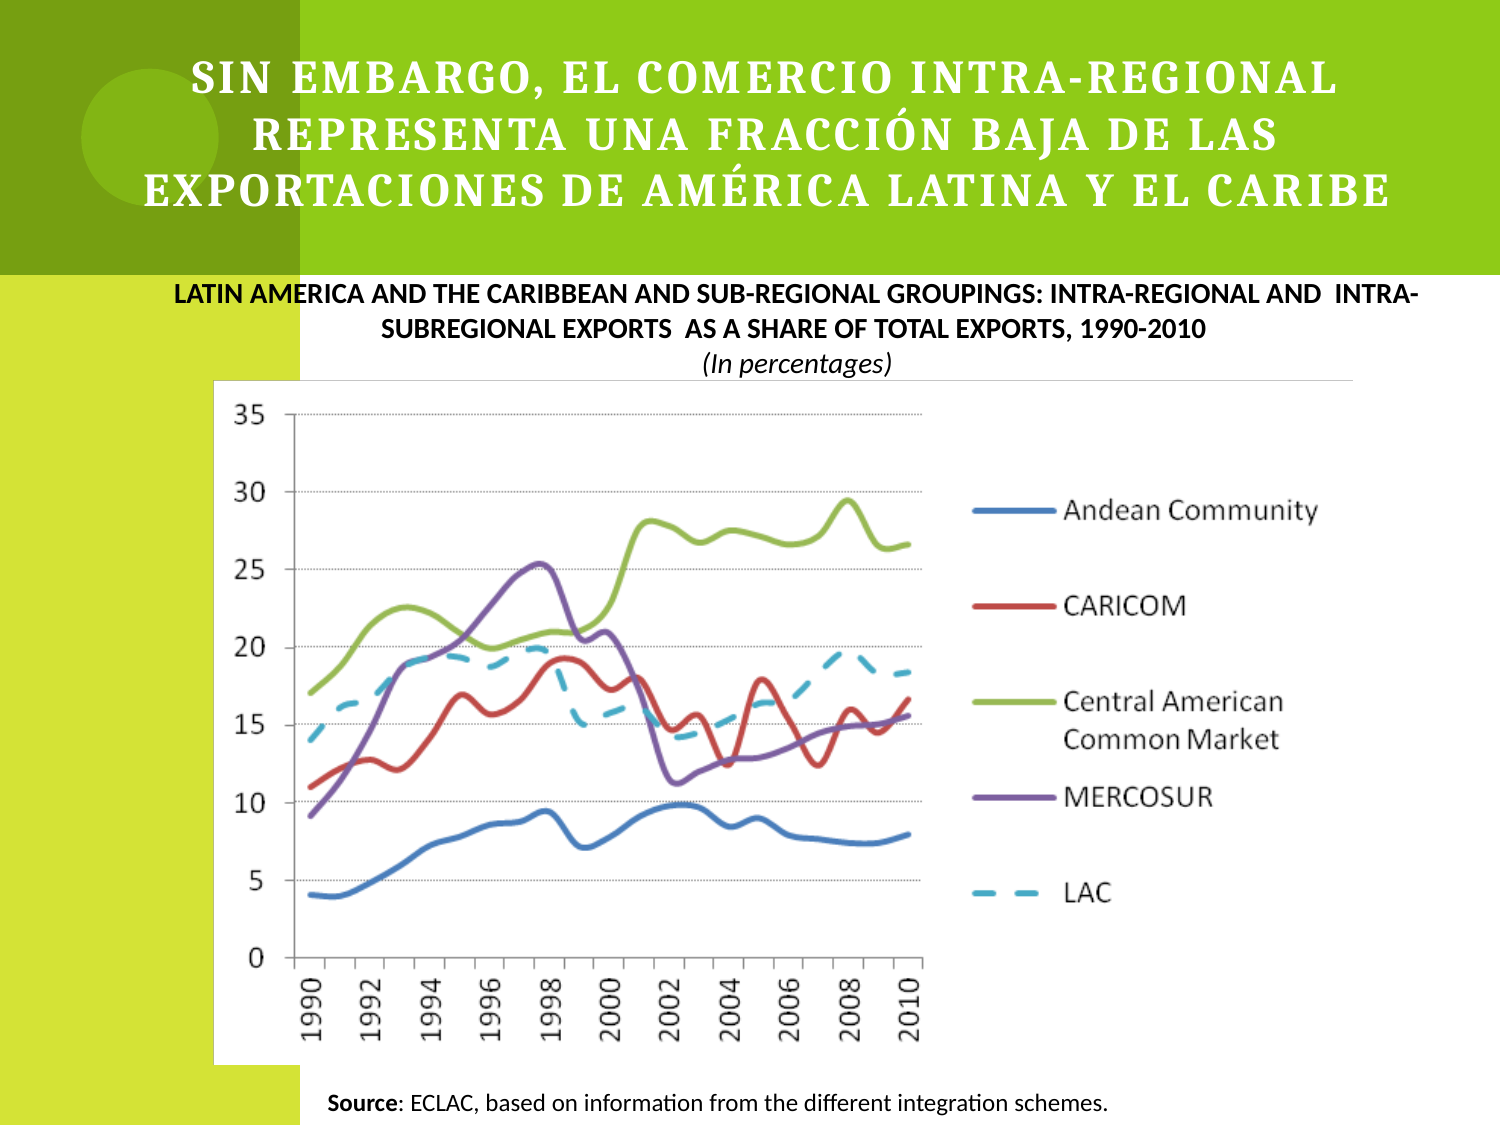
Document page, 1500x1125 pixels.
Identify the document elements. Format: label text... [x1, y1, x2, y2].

text_box Source: ECLAC, based on information from the different integration schemes. [312, 1079, 1500, 1125]
picture [212, 379, 1353, 1065]
title Sin embargo, el comercio intra-regional representa una fracción baja de las exportaciones de América Latina y el Caribe [75, 37, 1459, 225]
text_box LATIN AMERICA AND THE CARIBBEAN AND SUB-REGIONAL GROUPINGS: INTRA-REGIONAL AND INTRA-SUBREGIONAL EXPORTS AS A SHARE OF TOTAL EXPORTS, 1990-2010 (In percentages) [135, 267, 1459, 387]
